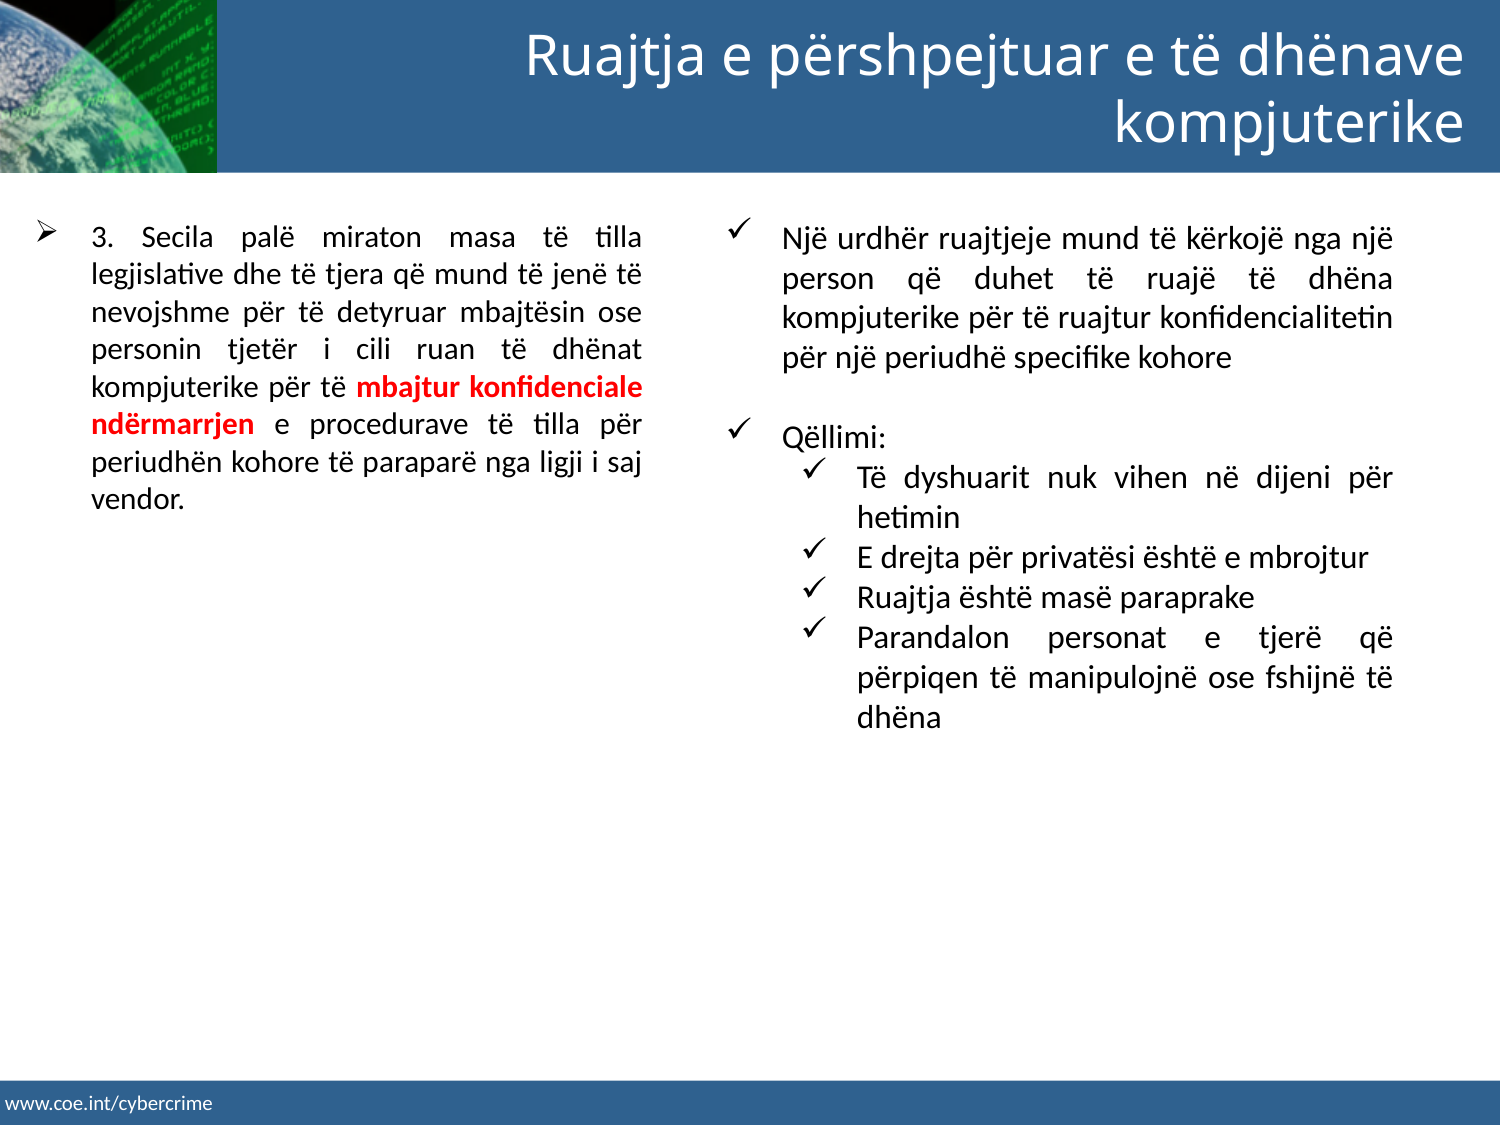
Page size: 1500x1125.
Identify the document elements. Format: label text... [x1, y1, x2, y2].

text_box 3. Secila palë miraton masa të tilla legjislative dhe të tjera që mund të jenë të nevojshme për të detyruar mbajtësin ose personin tjetër i cili ruan të dhënat kompjuterike për të mbajtur konfidenciale ndërmarrjen e procedurave të tilla për periudhën kohore të paraparë nga ligji i saj vendor. [19, 208, 658, 523]
text_box Ruajtja e përshpejtuar e të dhënave kompjuterike [227, 11, 1480, 162]
text_box Një urdhër ruajtjeje mund të kërkojë nga një person që duhet të ruajë të dhëna kompjuterike për të ruajtur konfidencialitetin për një periudhë specifike kohore Qëllimi: Të dyshuarit nuk vihen në dijeni për hetimin E drejta për privatësi është e mbrojtur Ruajtja është masë paraprake Parandalon personat e tjerë që përpiqen të manipulojnë ose fshijnë të dhëna [710, 208, 1409, 743]
picture [0, 0, 217, 173]
